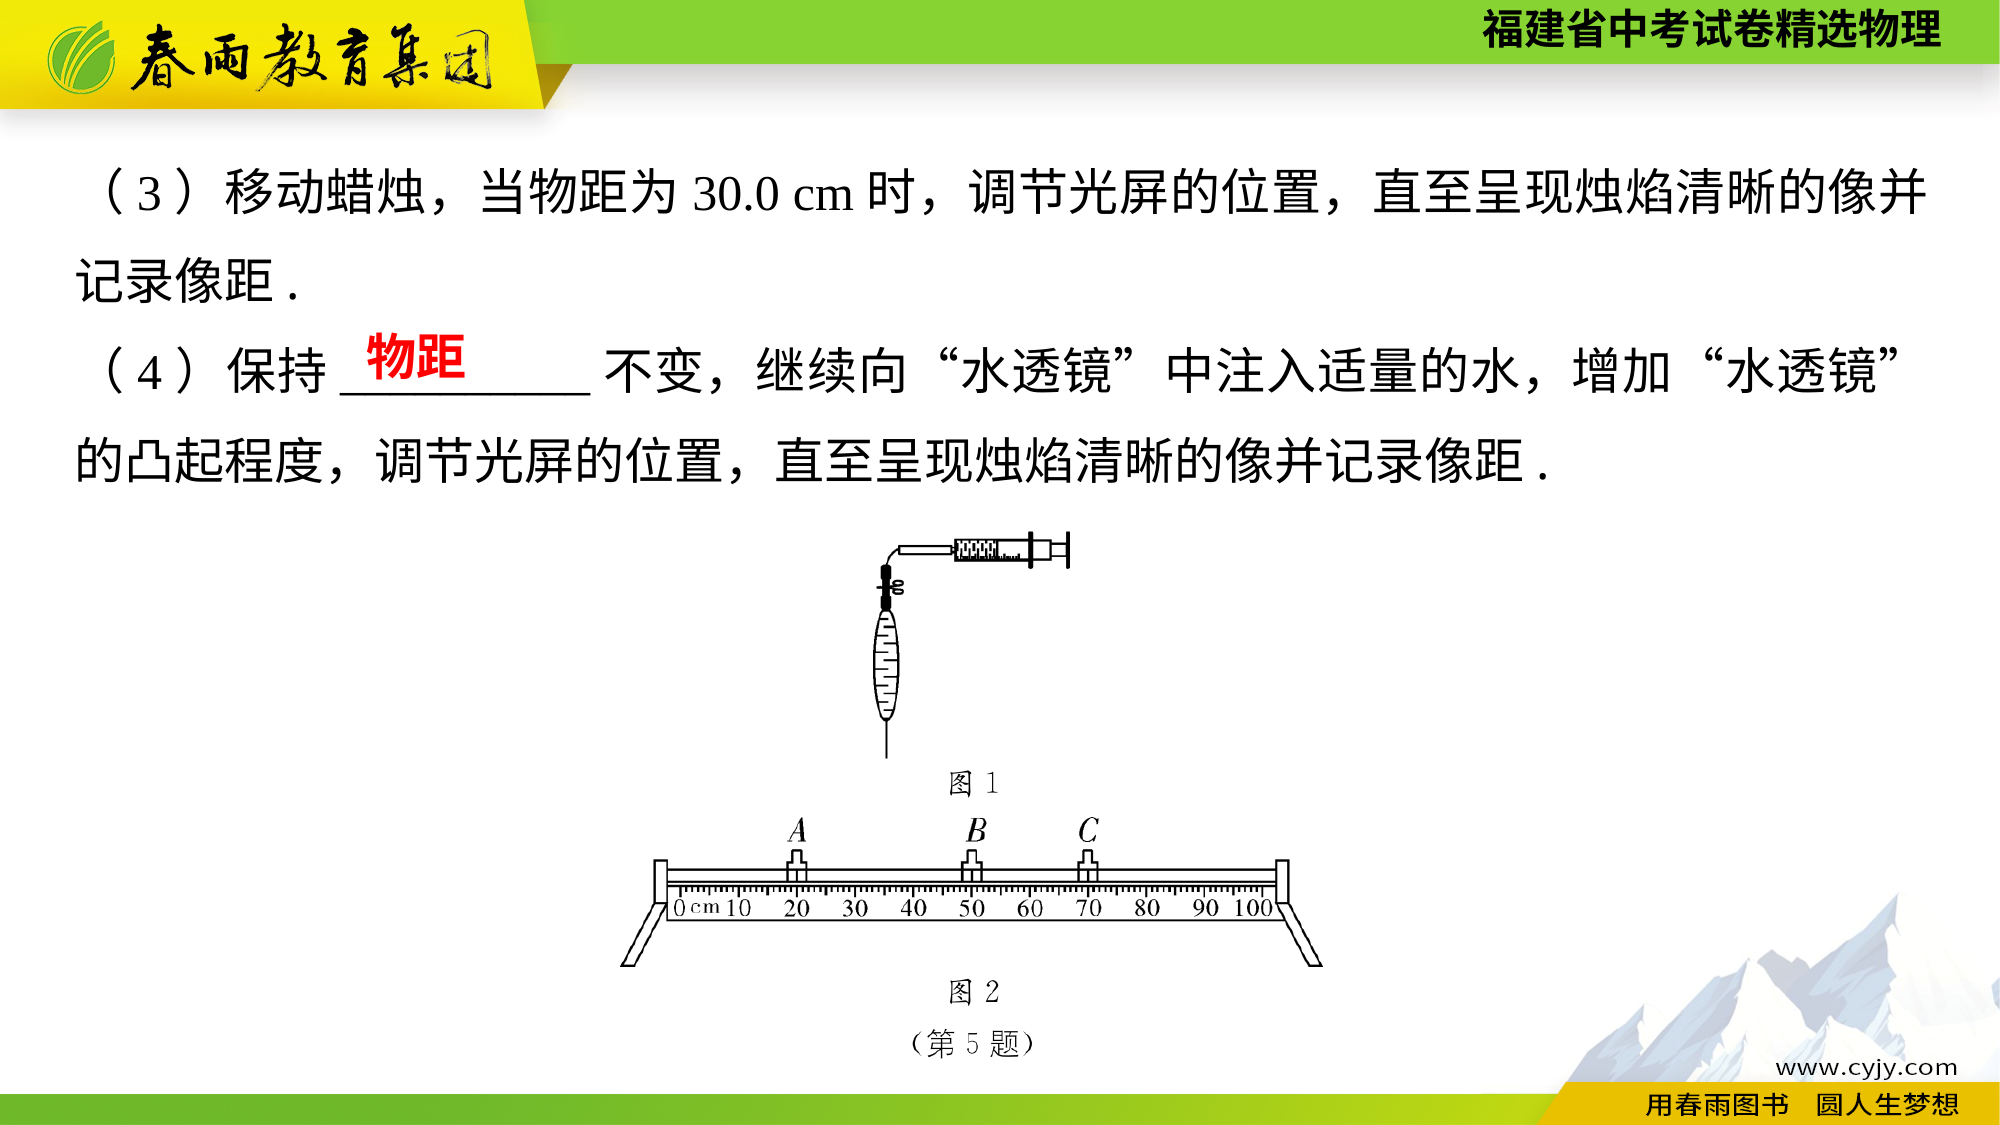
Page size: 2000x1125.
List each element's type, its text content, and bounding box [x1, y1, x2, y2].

picture [0, 0, 2000, 1125]
list （3）移动蜡烛，当物距为30.0 cm时，调节光屏的位置，直至呈现烛焰清晰的像并记录像距. （4）保持__________不变，继续向“水透镜”中注入适量的水，增加“水透镜”的凸起程度，调节光屏的位置，直至呈现烛焰清晰的像并记录像距. [59, 122, 1944, 502]
text_box 物距 [351, 318, 481, 393]
